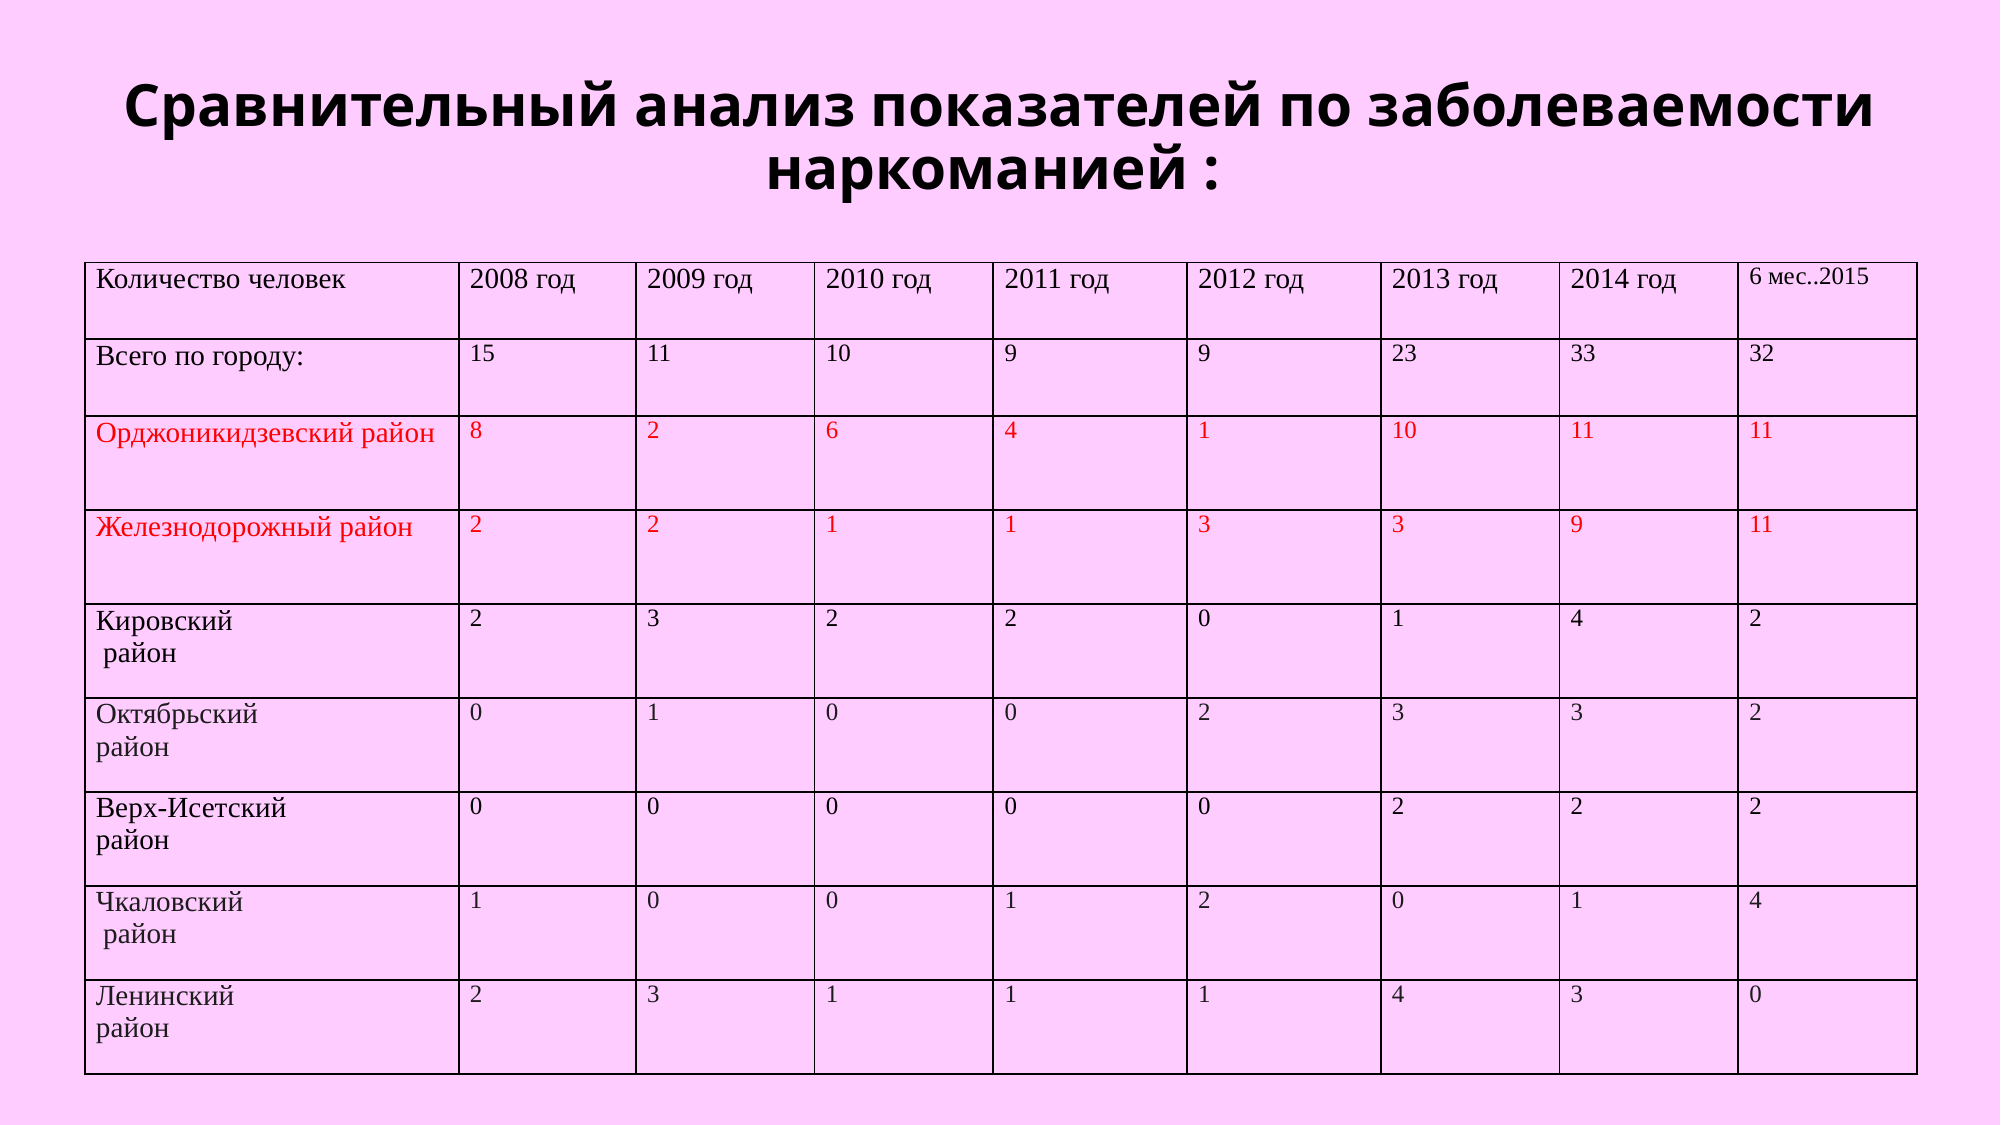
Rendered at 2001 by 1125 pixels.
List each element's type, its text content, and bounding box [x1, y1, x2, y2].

table_cell Верх-Исетский район [86, 793, 458, 885]
table_cell 0 [994, 793, 1186, 885]
table_header 2008 год [460, 263, 635, 338]
table_cell Кировский район [86, 605, 458, 697]
table_cell 3 [637, 605, 814, 697]
table_cell 1 [637, 699, 814, 791]
table_cell 2 [1188, 699, 1380, 791]
table_cell 1 [994, 887, 1186, 979]
table_cell Чкаловский район [86, 887, 458, 979]
table_cell 23 [1382, 340, 1559, 415]
table_cell 15 [460, 340, 635, 415]
table_cell 1 [815, 981, 992, 1073]
table_cell Железнодорожный район [86, 511, 458, 603]
table_cell Ленинский район [86, 981, 458, 1073]
table_cell 11 [1739, 417, 1916, 509]
table_header 2014 год [1560, 263, 1737, 338]
table_cell 1 [1188, 417, 1380, 509]
table_cell 2 [815, 605, 992, 697]
table_cell 11 [637, 340, 814, 415]
table_cell 1 [1382, 605, 1559, 697]
table_cell 3 [1382, 511, 1559, 603]
table_cell 0 [1188, 793, 1380, 885]
table_header 2009 год [637, 263, 814, 338]
table_cell 2 [1739, 699, 1916, 791]
table_cell 3 [1560, 699, 1737, 791]
table_cell 1 [994, 511, 1186, 603]
table_cell 4 [994, 417, 1186, 509]
table_cell 2 [460, 981, 635, 1073]
table_cell 33 [1560, 340, 1737, 415]
table_cell 0 [1188, 605, 1380, 697]
table_cell 2 [637, 511, 814, 603]
table_cell 10 [1382, 417, 1559, 509]
table_cell 0 [815, 793, 992, 885]
table_cell 0 [460, 793, 635, 885]
table_cell 9 [994, 340, 1186, 415]
table_cell 3 [1560, 981, 1737, 1073]
table_cell 1 [1560, 887, 1737, 979]
table_cell 4 [1382, 981, 1559, 1073]
table_cell 0 [1739, 981, 1916, 1073]
table_cell 2 [460, 605, 635, 697]
title Сравнительный анализ показателей по заболеваемости наркоманией : [99, 45, 1900, 233]
table_cell 2 [460, 511, 635, 603]
table_cell 9 [1188, 340, 1380, 415]
table_cell 4 [1560, 605, 1737, 697]
table_cell 2 [1739, 793, 1916, 885]
table_cell 4 [1739, 887, 1916, 979]
table_header 6 мес..2015 [1739, 263, 1916, 338]
table_cell 0 [637, 887, 814, 979]
table_cell 3 [1188, 511, 1380, 603]
table_cell 3 [1382, 699, 1559, 791]
table_cell 2 [1188, 887, 1380, 979]
table_cell Октябрьский район [86, 699, 458, 791]
table_cell 11 [1560, 417, 1737, 509]
table_header 2011 год [994, 263, 1186, 338]
table_cell 0 [994, 699, 1186, 791]
table_cell 2 [1382, 793, 1559, 885]
table_cell Орджоникидзевский район [86, 417, 458, 509]
table_cell 2 [1739, 605, 1916, 697]
table_cell 1 [1188, 981, 1380, 1073]
table_cell 0 [460, 699, 635, 791]
table_cell 1 [815, 511, 992, 603]
table_cell 2 [1560, 793, 1737, 885]
table_cell 8 [460, 417, 635, 509]
table_cell 9 [1560, 511, 1737, 603]
table_cell 1 [460, 887, 635, 979]
table_cell 32 [1739, 340, 1916, 415]
table_cell 0 [637, 793, 814, 885]
table_header Количество человек [86, 263, 458, 338]
table_cell 0 [815, 699, 992, 791]
table_cell 11 [1739, 511, 1916, 603]
table_header 2010 год [815, 263, 992, 338]
table_cell 1 [994, 981, 1186, 1073]
table_cell 10 [815, 340, 992, 415]
table_header 2013 год [1382, 263, 1559, 338]
table_header 2012 год [1188, 263, 1380, 338]
table_cell 6 [815, 417, 992, 509]
table_cell 0 [815, 887, 992, 979]
table_cell 2 [637, 417, 814, 509]
table_cell Всего по городу: [86, 340, 458, 415]
table_cell 2 [994, 605, 1186, 697]
table_cell 0 [1382, 887, 1559, 979]
table_cell 3 [637, 981, 814, 1073]
